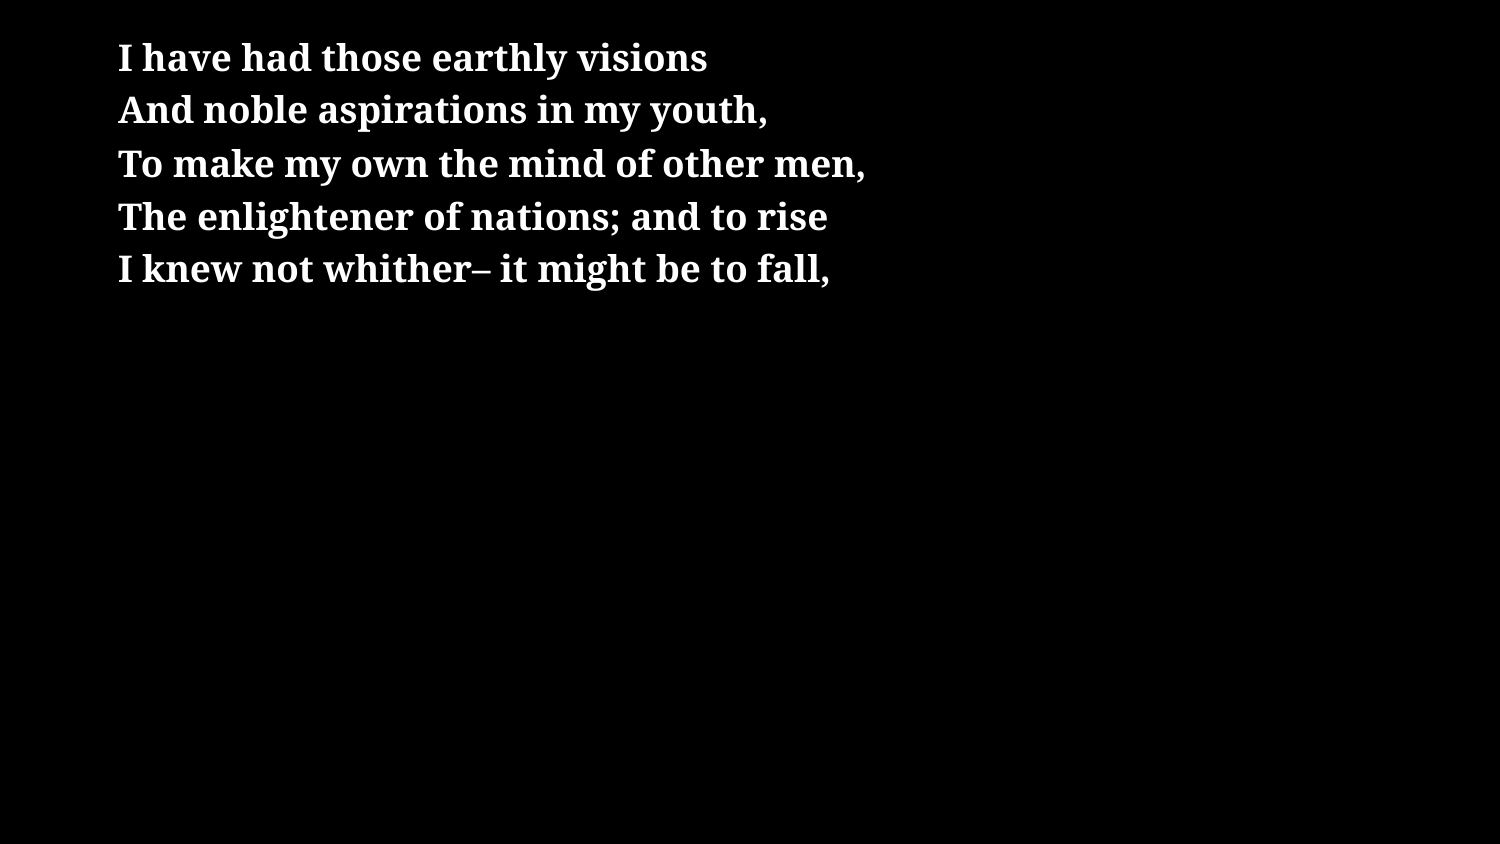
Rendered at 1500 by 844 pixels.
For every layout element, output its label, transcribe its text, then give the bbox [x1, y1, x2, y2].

title I have had those earthly visions And noble aspirations in my youth, To make my own the mind of other men, The enlightener of nations; and to rise I knew not whither– it might be to fall, [103, 17, 1397, 299]
